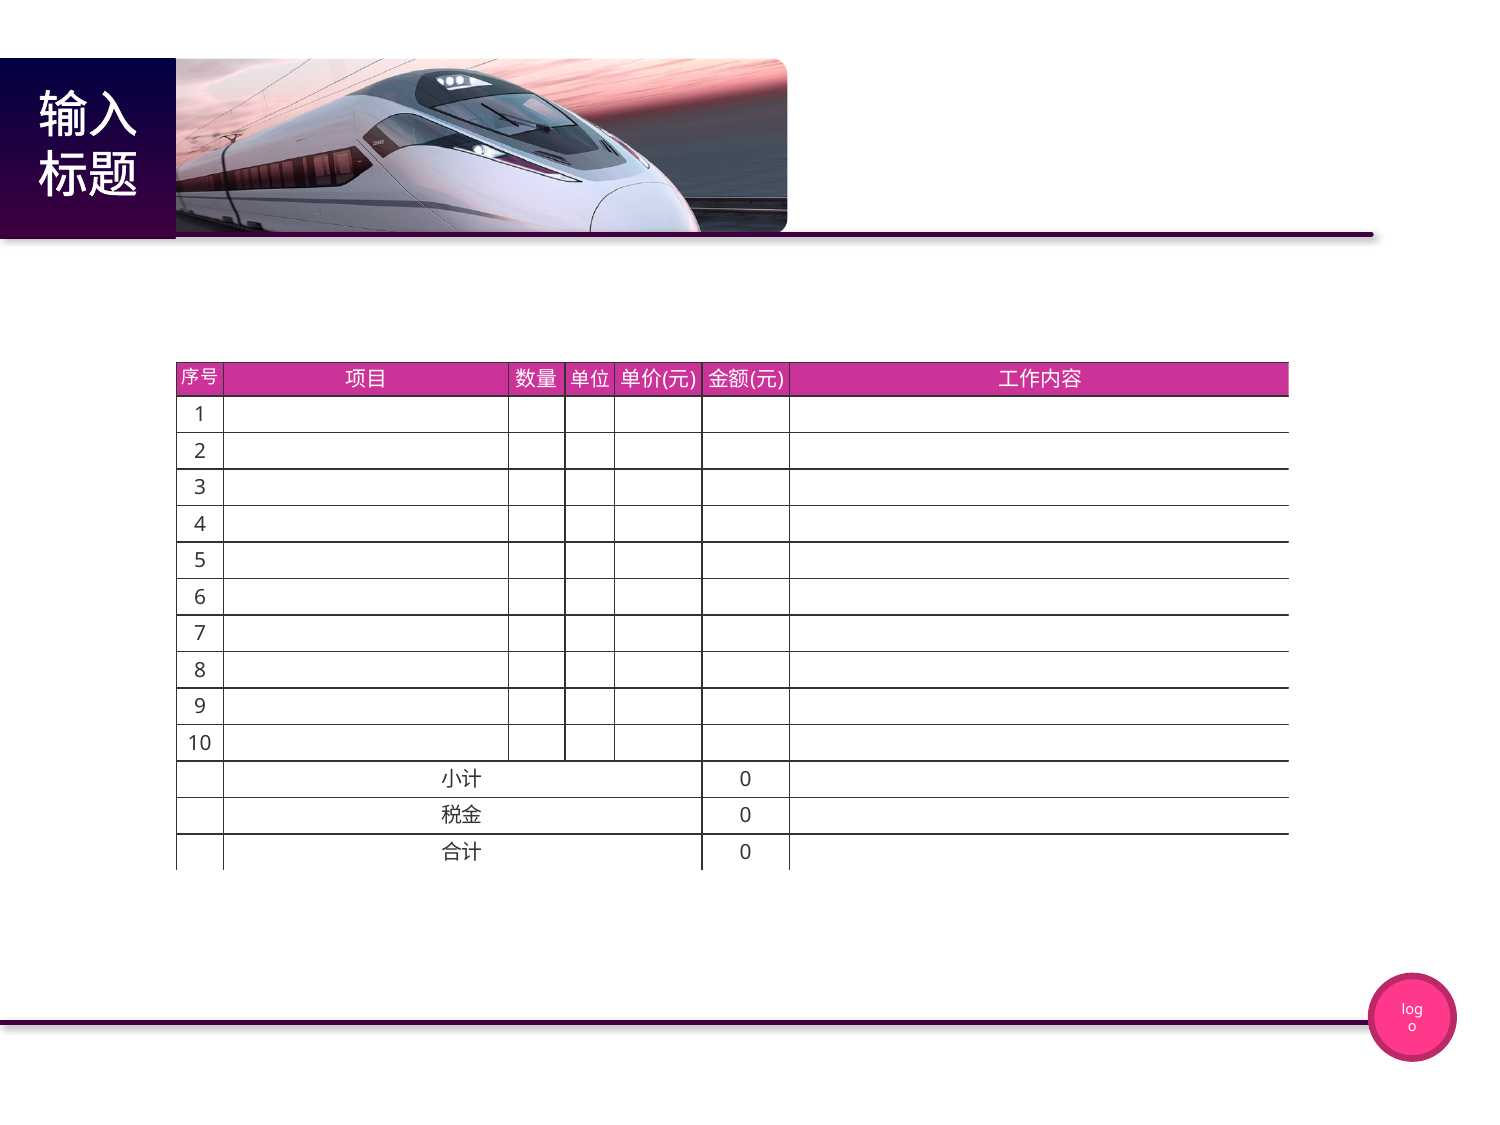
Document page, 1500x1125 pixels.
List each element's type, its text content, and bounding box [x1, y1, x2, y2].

text_box 输入标题 [11, 74, 164, 210]
picture [158, 58, 788, 232]
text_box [175, 361, 1291, 872]
